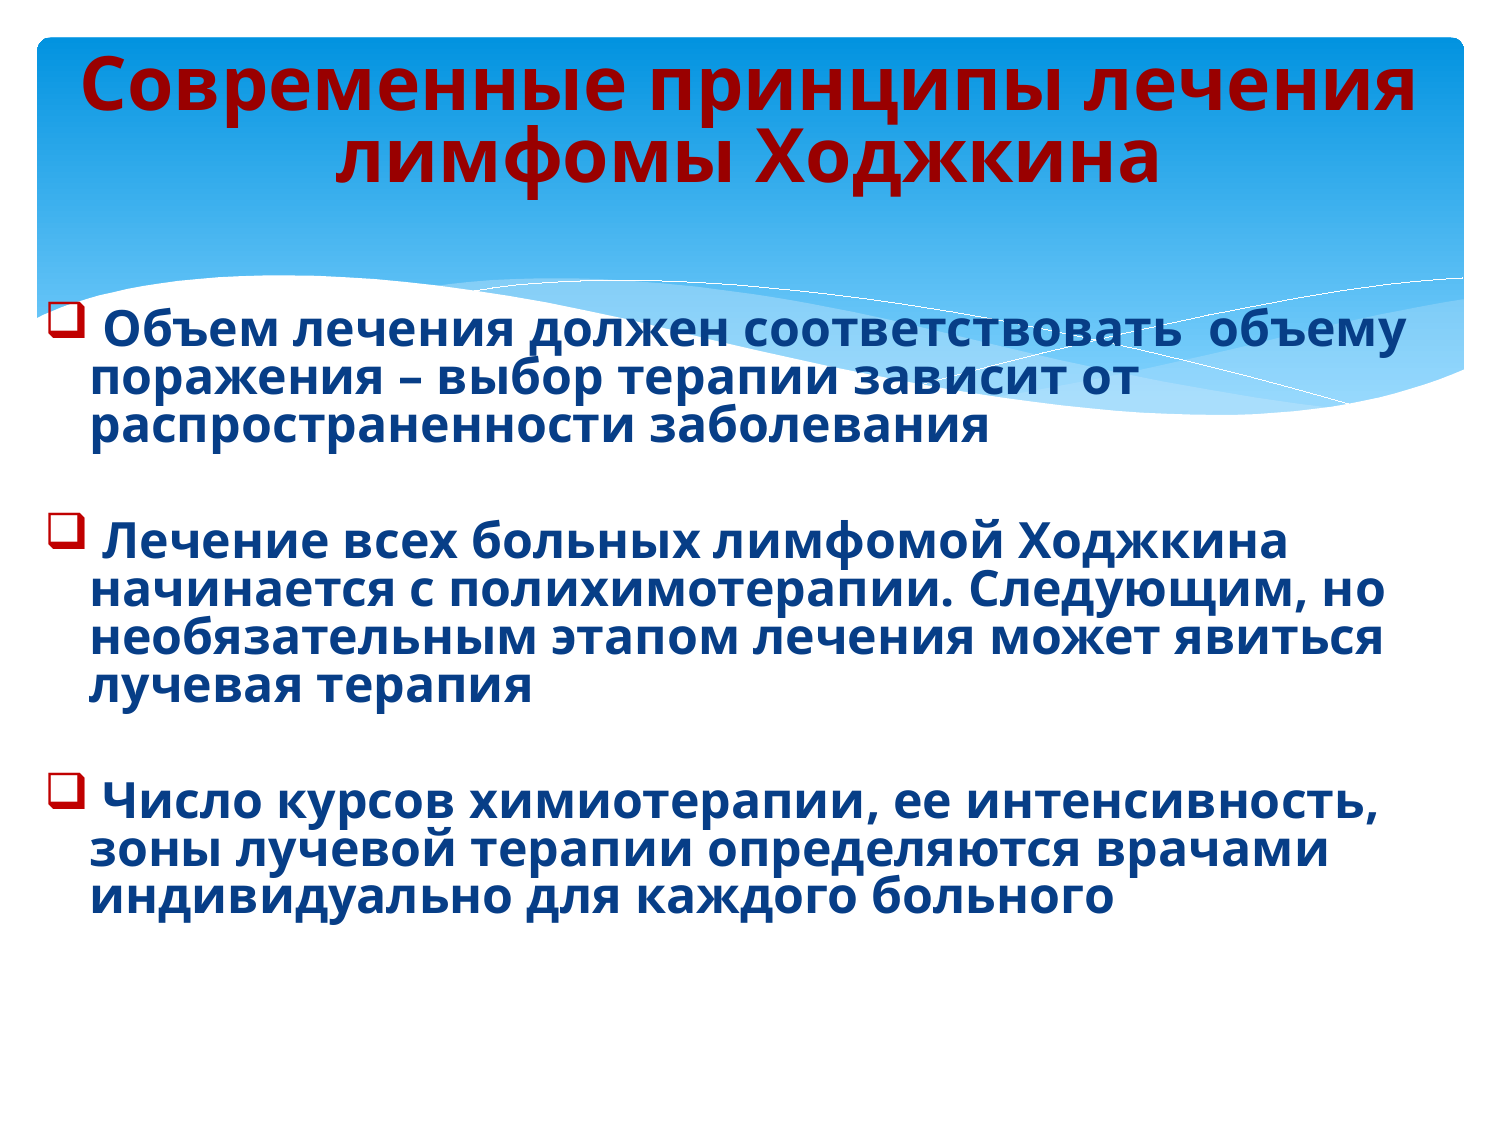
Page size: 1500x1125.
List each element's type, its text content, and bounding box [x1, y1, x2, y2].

list Объем лечения должен соответствовать объему поражения – выбор терапии зависит от распространенности заболевания Лечение всех больных лимфомой Ходжкина начинается с полихимотерапии. Следующим, но необязательным этапом лечения может явиться лучевая терапия Число курсов химиотерапии, ее интенсивность, зоны лучевой терапии определяются врачами индивидуально для каждого больного [29, 245, 1500, 1066]
title Современные принципы лечения лимфомы Ходжкина [0, 30, 1500, 219]
